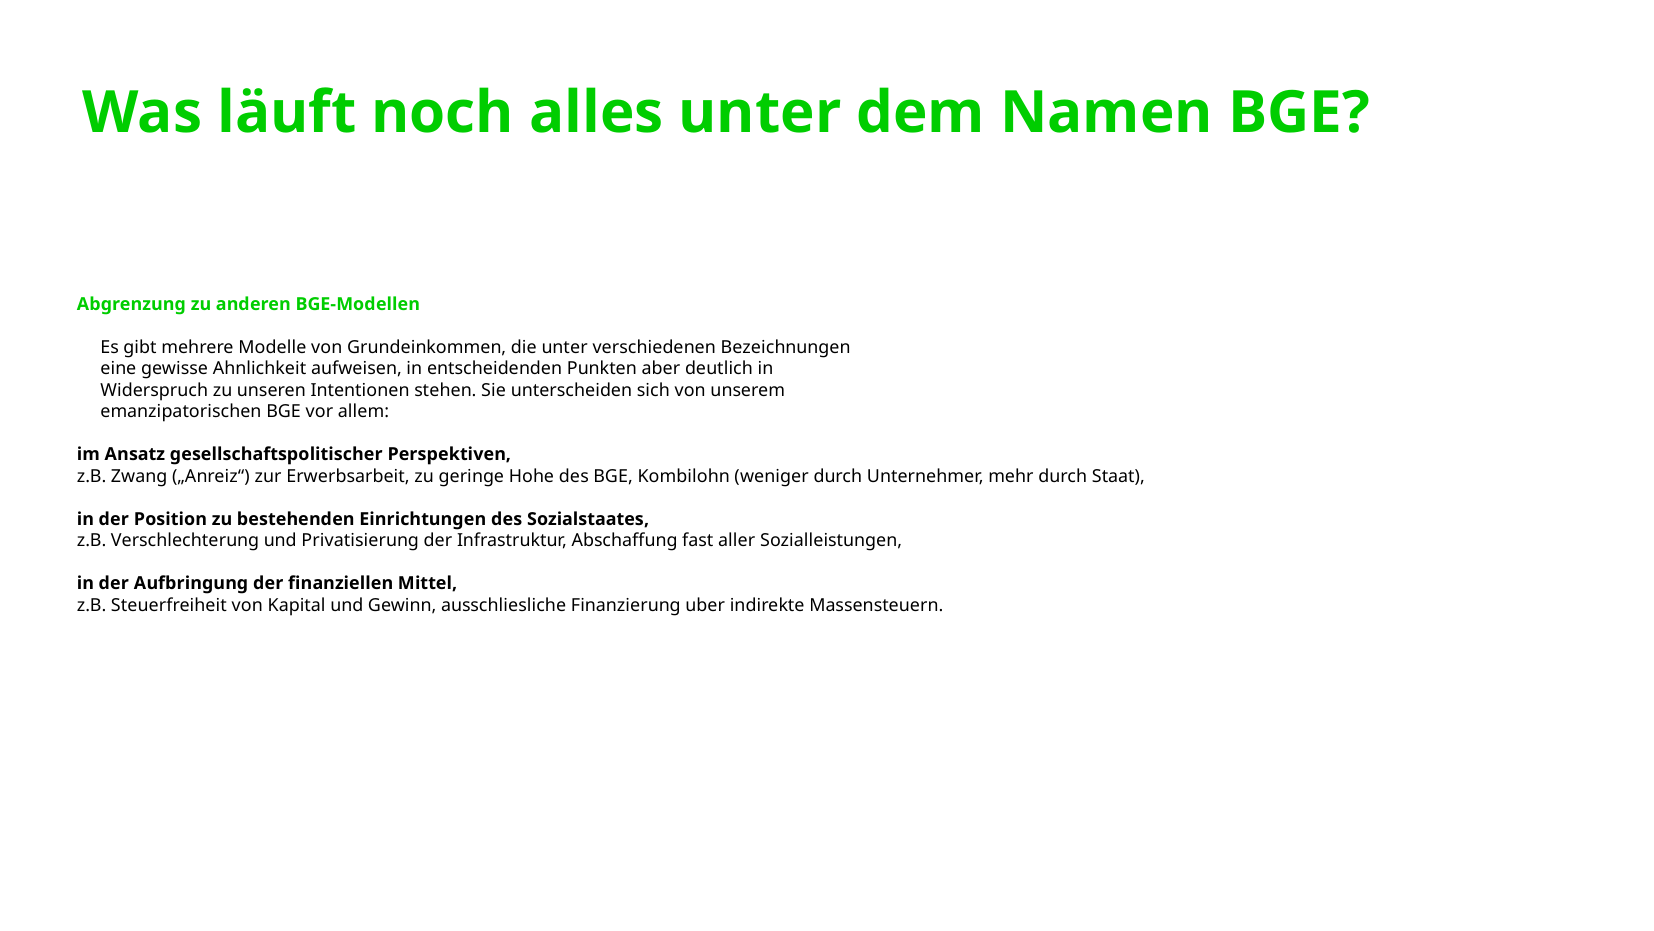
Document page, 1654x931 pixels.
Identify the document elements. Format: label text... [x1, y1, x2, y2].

title Was läuft noch alles unter dem Namen BGE? [82, 37, 1571, 192]
list Abgrenzung zu anderen BGE-Modellen Es gibt mehrere Modelle von Grundeinkommen, die unter verschiedenen Bezeichnungen eine gewisse Ahnlichkeit aufweisen, in entscheidenden Punkten aber deutlich in Widerspruch zu unseren Intentionen stehen. Sie unterscheiden sich von unserem emanzipatorischen BGE vor allem: im Ansatz gesellschaftspolitischer Perspektiven, z.B. Zwang („Anreiz“) zur Erwerbsarbeit, zu geringe Hohe des BGE, Kombilohn (weniger durch Unternehmer, mehr durch Staat), in der Position zu bestehenden Einrichtungen des Sozialstaates, z.B. Verschlechterung und Privatisierung der Infrastruktur, Abschaffung fast aller Sozialleistungen, in der Aufbringung der finanziellen Mittel, z.B. Steuerfreiheit von Kapital und Gewinn, ausschliesliche Finanzierung uber indirekte Massensteuern. [76, 236, 1565, 620]
